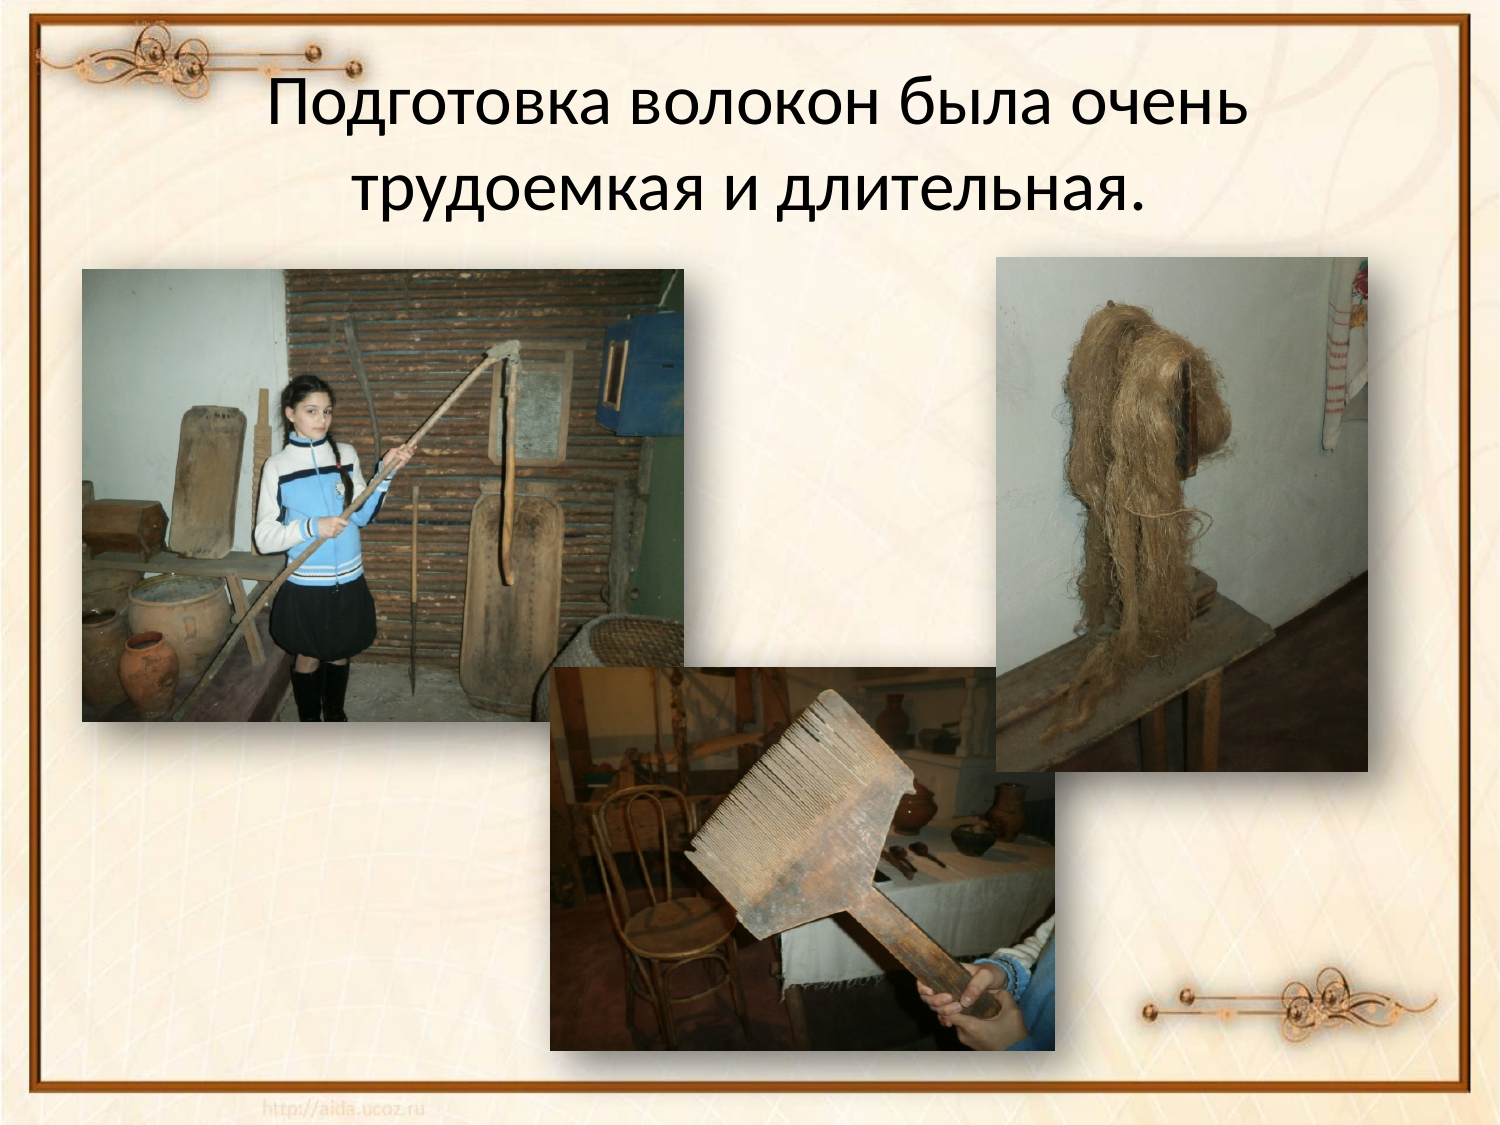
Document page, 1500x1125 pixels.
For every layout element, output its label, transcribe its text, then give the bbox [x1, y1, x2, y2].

title Подготовка волокон была очень трудоемкая и длительная. [75, 45, 1425, 233]
picture [0, 0, 1500, 1125]
